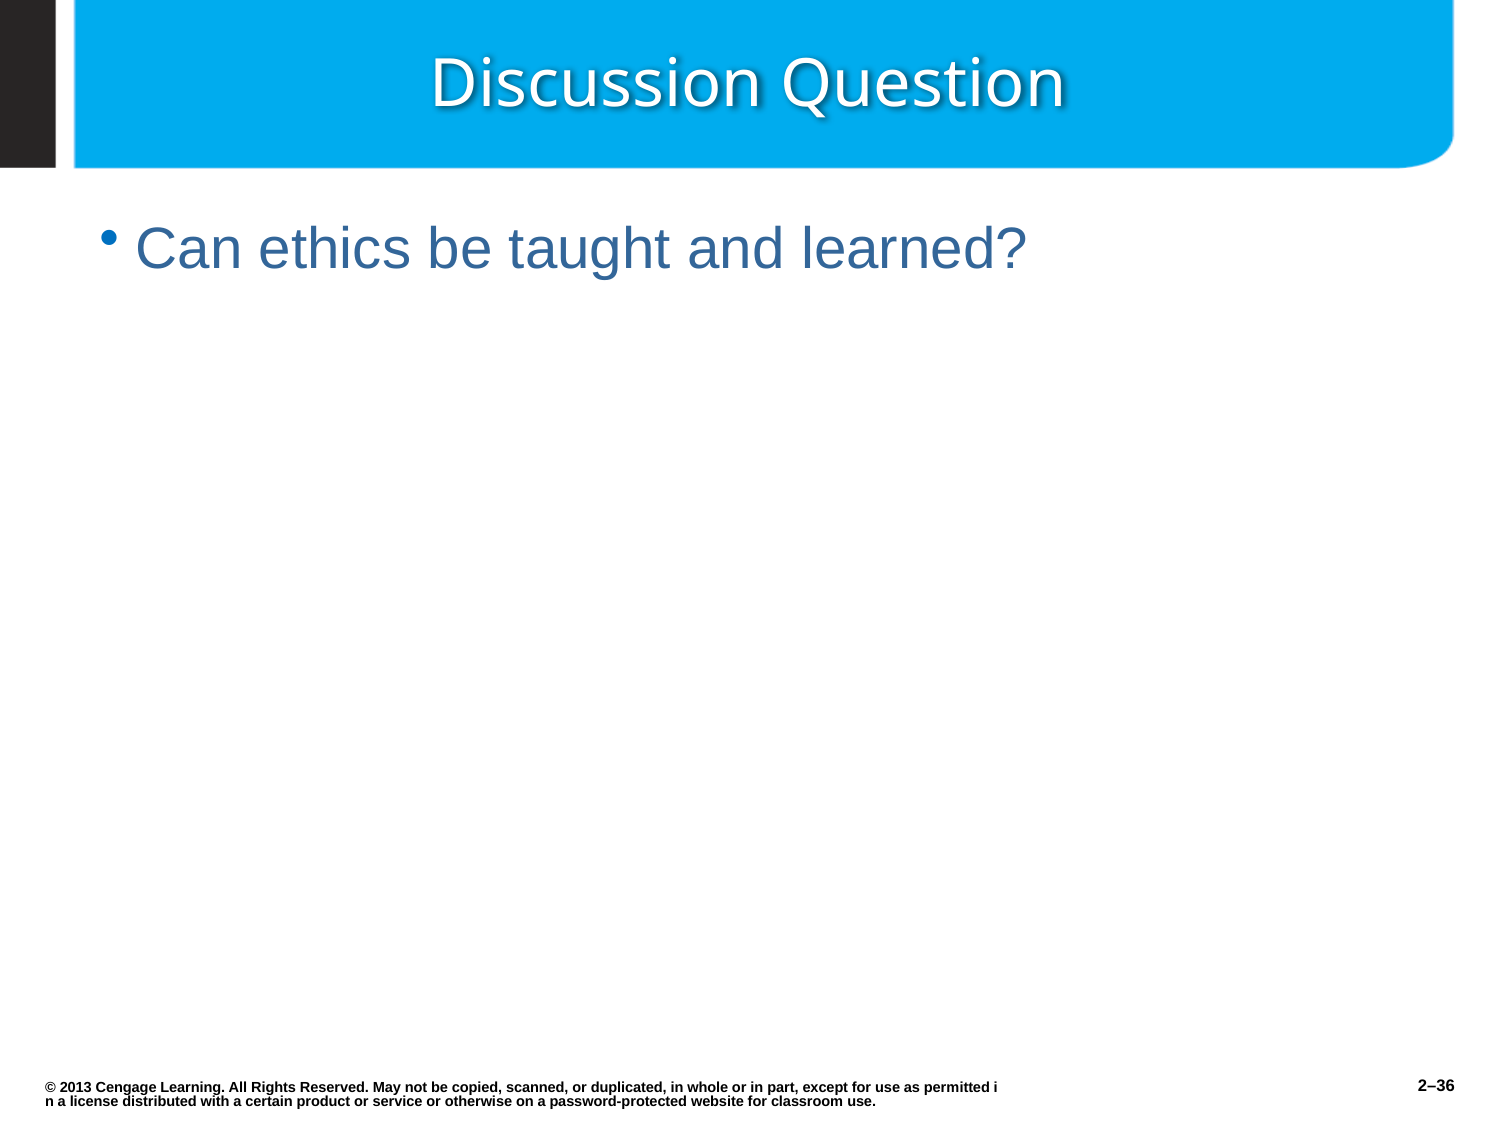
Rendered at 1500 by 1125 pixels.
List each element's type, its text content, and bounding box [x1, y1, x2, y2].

title Discussion Question [85, 32, 1411, 128]
footer © 2013 Cengage Learning. All Rights Reserved. May not be copied, scanned, or duplicated, in whole or in part, except for use as permitted in a license distributed with a certain product or service or otherwise on a password-protected website for classroom use. [45, 1042, 1005, 1103]
picture [0, 0, 1456, 171]
list Can ethics be taught and learned? [84, 202, 1414, 1043]
slide_number 2–36 [1092, 1042, 1455, 1103]
